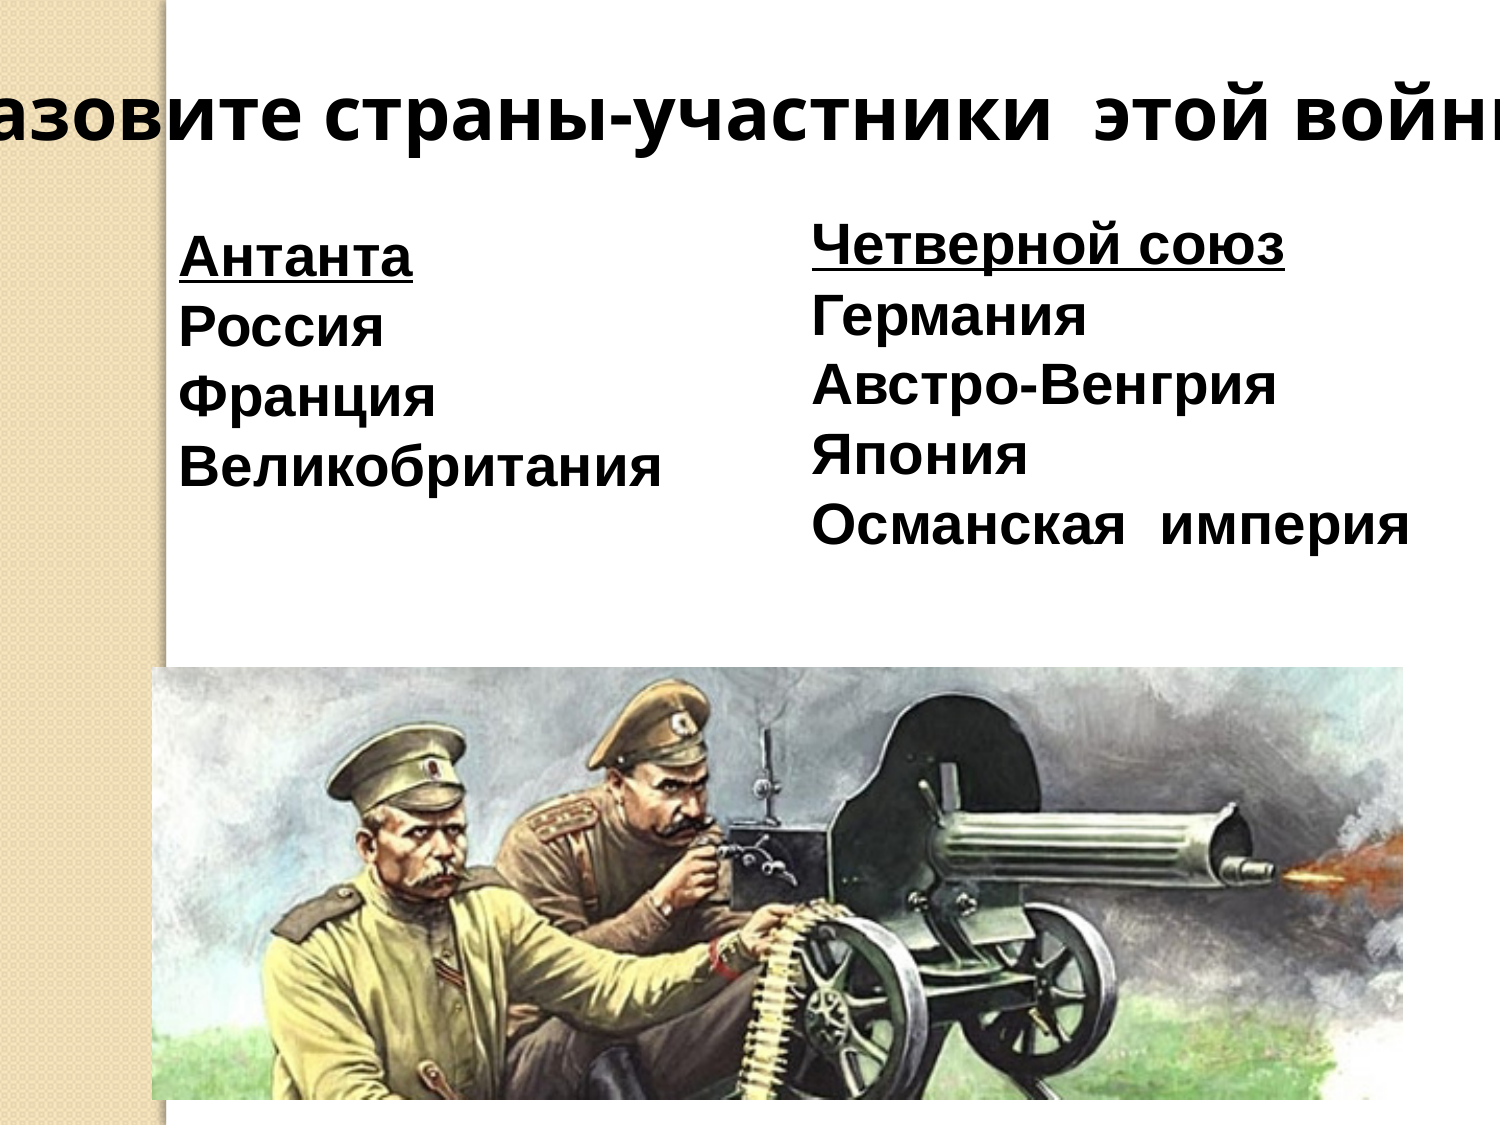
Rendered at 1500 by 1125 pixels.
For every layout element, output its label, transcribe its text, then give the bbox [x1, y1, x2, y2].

picture [152, 667, 1403, 1100]
text_box Назовите страны-участники этой войны [0, 58, 1500, 164]
text_box Четверной союз Германия Австро-Венгрия Япония Османская империя [796, 199, 1442, 564]
text_box Антанта Россия Франция Великобритания [164, 210, 727, 506]
